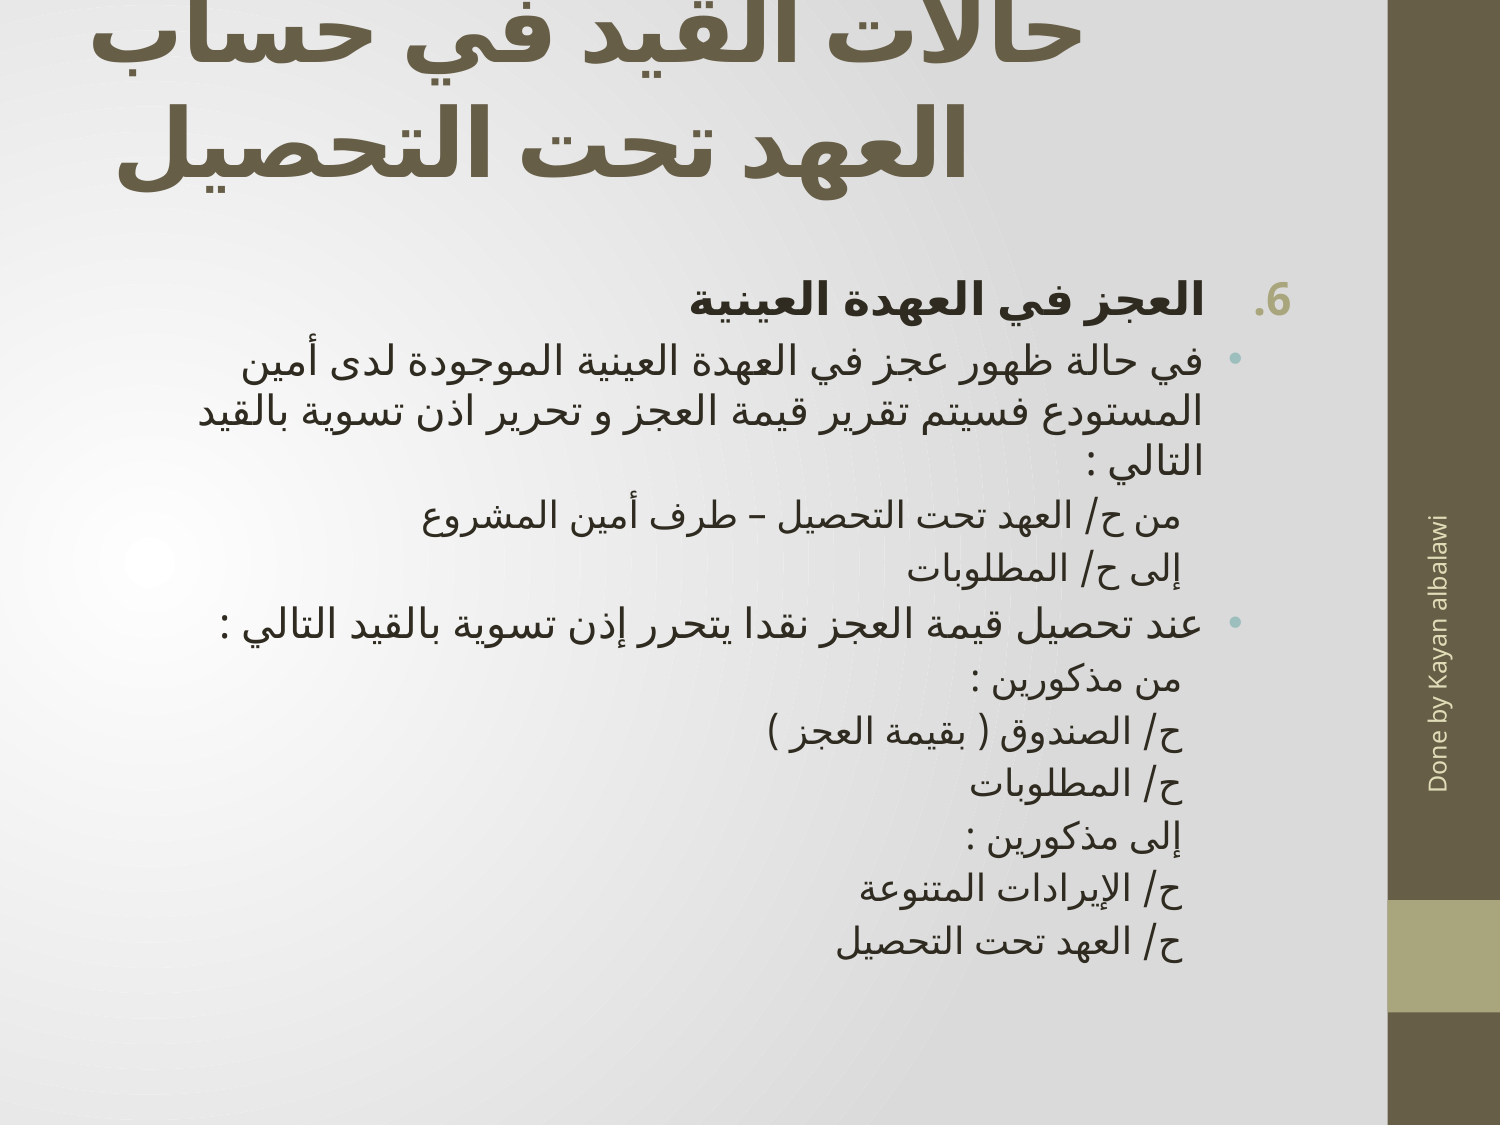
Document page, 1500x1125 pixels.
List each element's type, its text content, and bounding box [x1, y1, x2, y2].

list العجز في العهدة العينية في حالة ظهور عجز في العهدة العينية الموجودة لدى أمين المستودع فسيتم تقرير قيمة العجز و تحرير اذن تسوية بالقيد التالي : من ح/ العهد تحت التحصيل – طرف أمين المشروع إلى ح/ المطلوبات عند تحصيل قيمة العجز نقدا يتحرر إذن تسوية بالقيد التالي : من مذكورين : ح/ الصندوق ( بقيمة العجز ) ح/ المطلوبات إلى مذكورين : ح/ الإيرادات المتنوعة ح/ العهد تحت التحصيل [75, 262, 1325, 1050]
title حالات القيد في حساب العهد تحت التحصيل [75, 45, 1325, 233]
footer Done by Kayan albalawi [1408, 500, 1469, 889]
